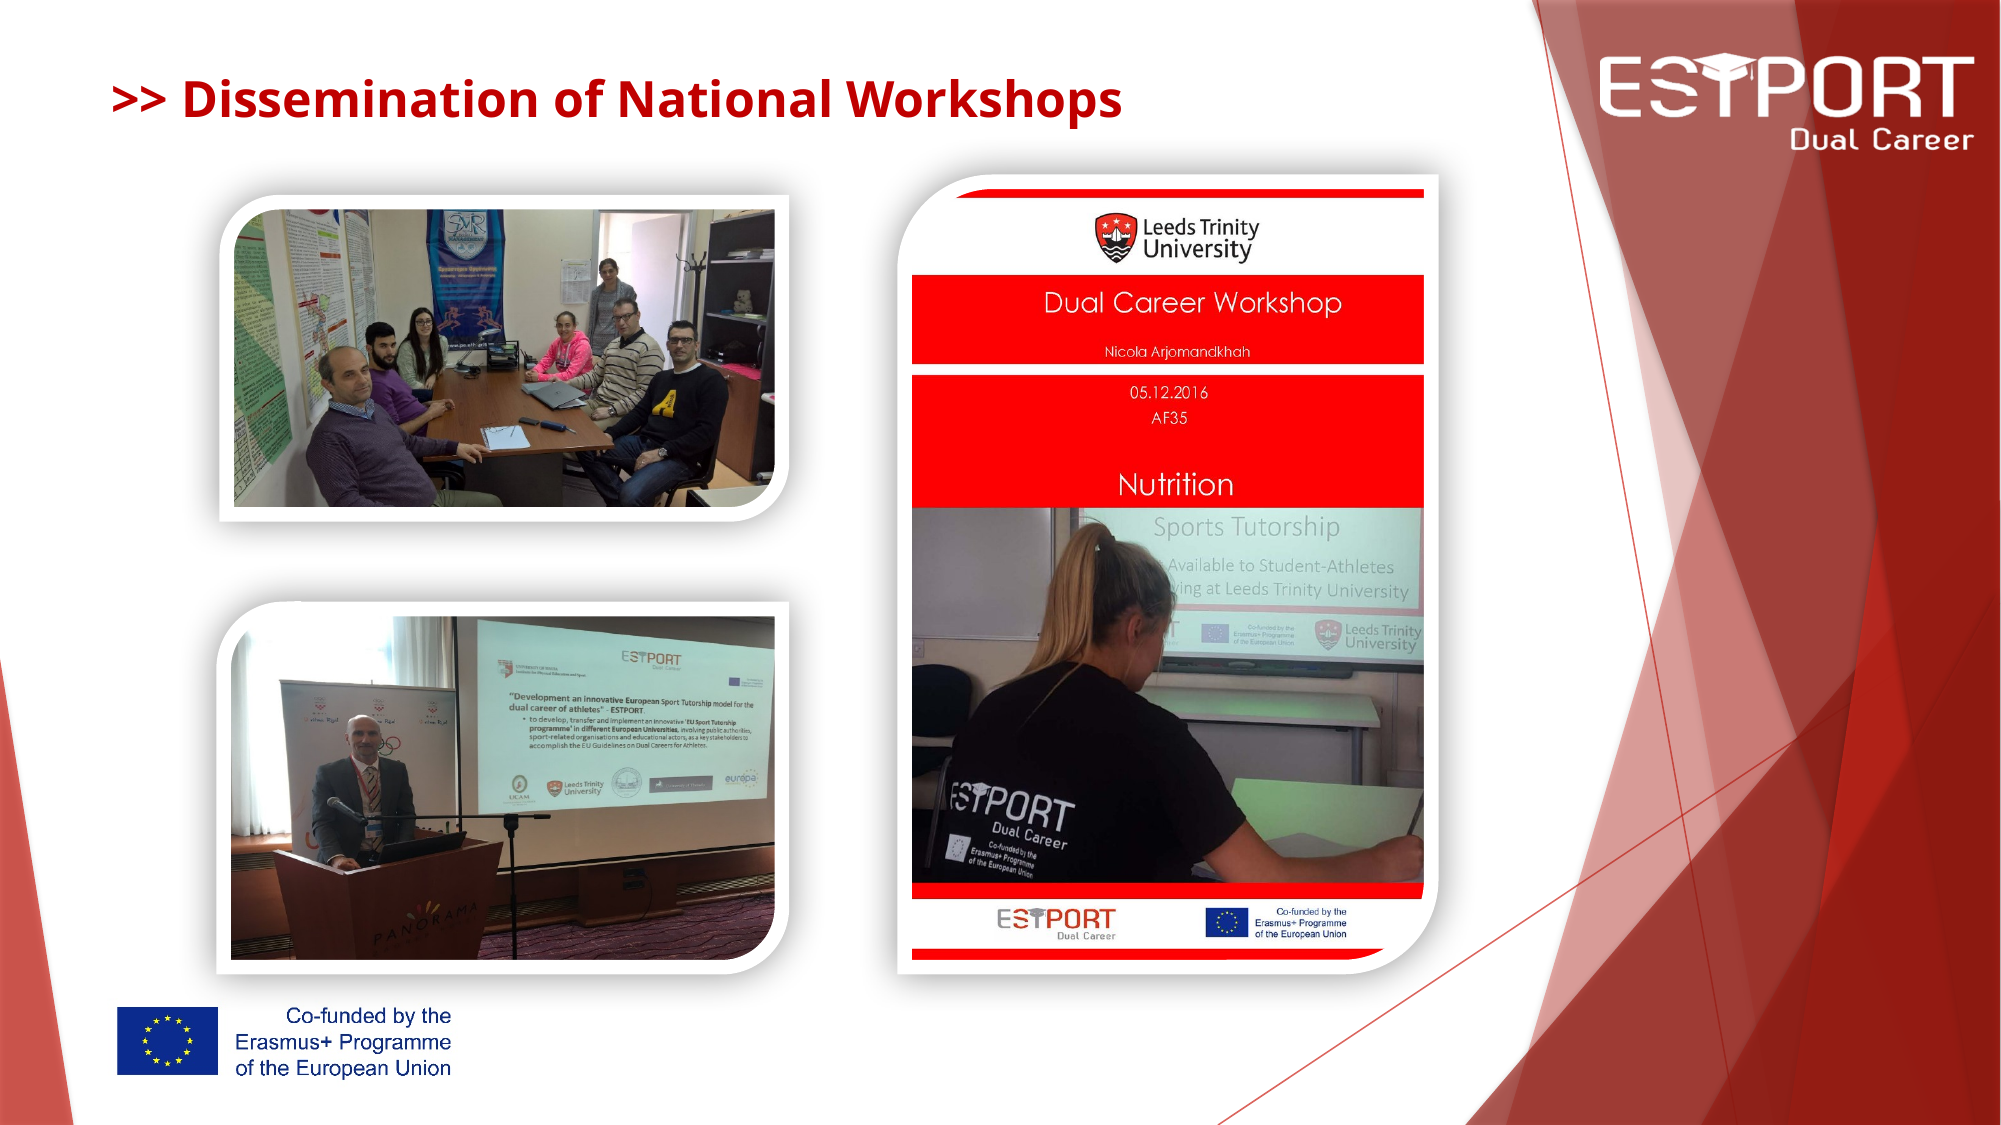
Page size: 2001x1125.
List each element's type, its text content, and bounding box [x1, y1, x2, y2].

picture [223, 608, 783, 968]
picture [1600, 44, 1987, 156]
picture [226, 201, 783, 515]
picture [904, 181, 1432, 968]
picture [95, 987, 468, 1095]
text_box >> Dissemination of National Workshops [96, 60, 1468, 181]
